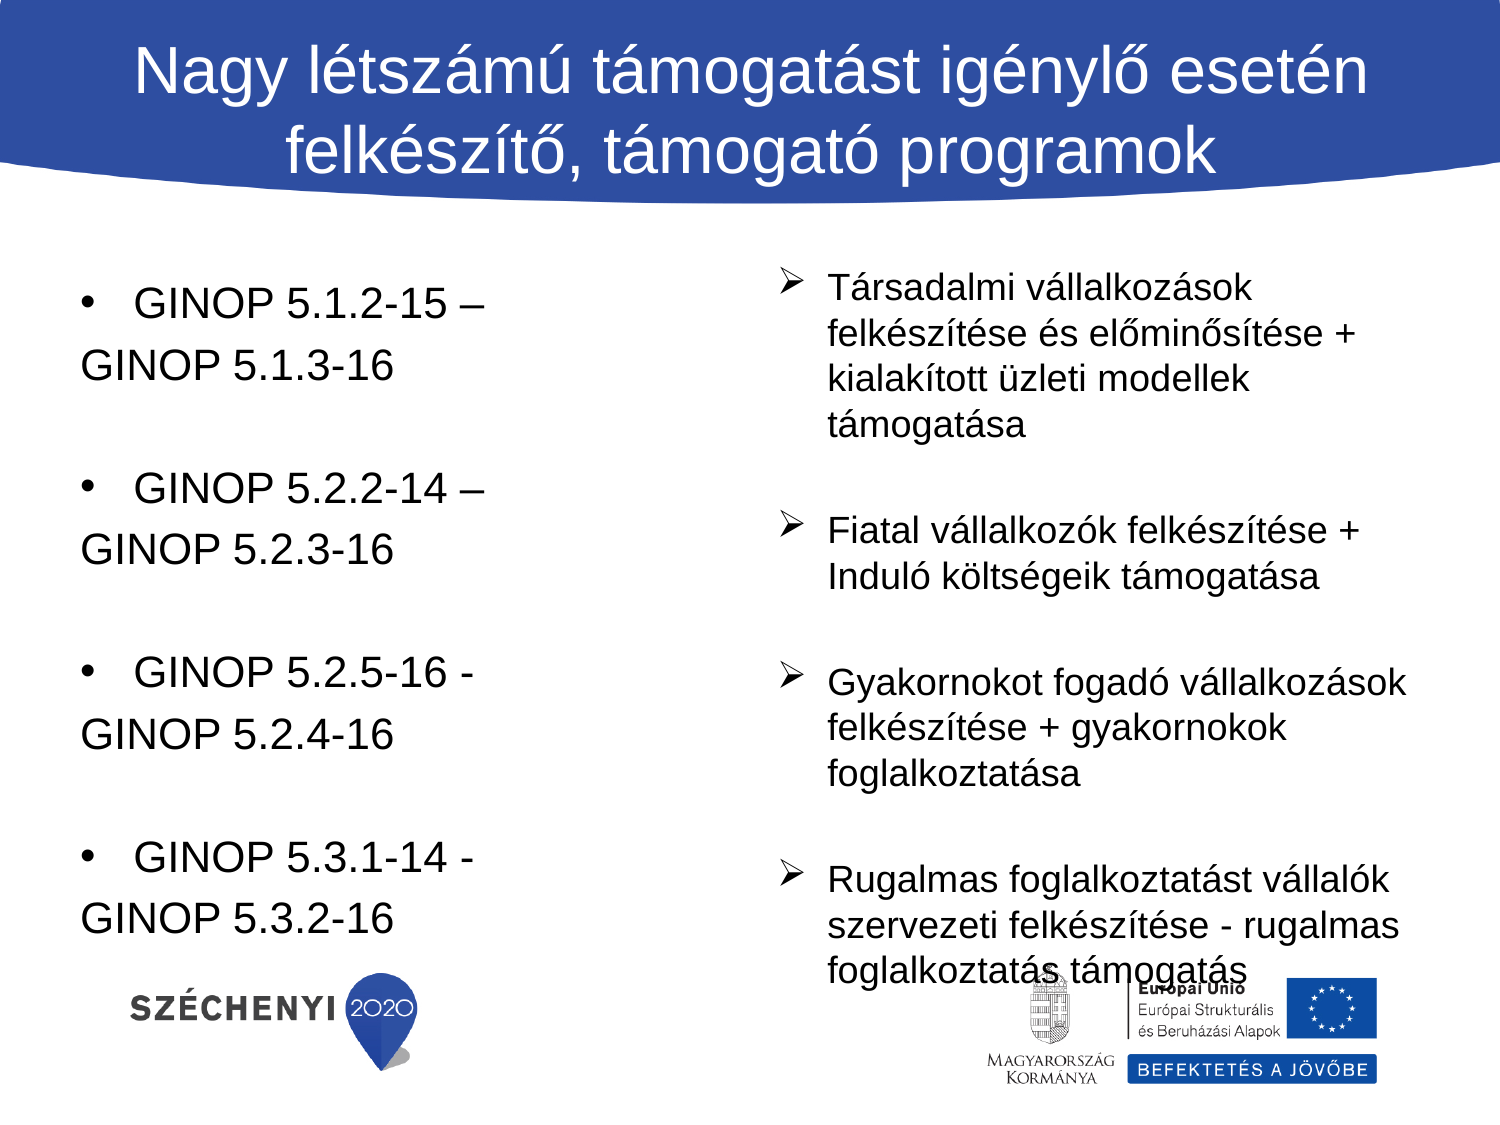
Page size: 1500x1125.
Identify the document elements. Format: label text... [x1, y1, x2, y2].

picture [0, 0, 1500, 1125]
list Társadalmi vállalkozások felkészítése és előminősítése + kialakított üzleti modellek támogatása Fiatal vállalkozók felkészítése + Induló költségeik támogatása Gyakornokot fogadó vállalkozások felkészítése + gyakornokok foglalkoztatása Rugalmas foglalkoztatást vállalók szervezeti felkészítése - rugalmas foglalkoztatás támogatás [761, 255, 1425, 1005]
title Nagy létszámú támogatást igénylő esetén felkészítő, támogató programok [76, 0, 1427, 214]
list GINOP 5.1.2-15 – GINOP 5.1.3-16 GINOP 5.2.2-14 – GINOP 5.2.3-16 GINOP 5.2.5-16 - GINOP 5.2.4-16 GINOP 5.3.1-14 - GINOP 5.3.2-16 [64, 267, 728, 951]
